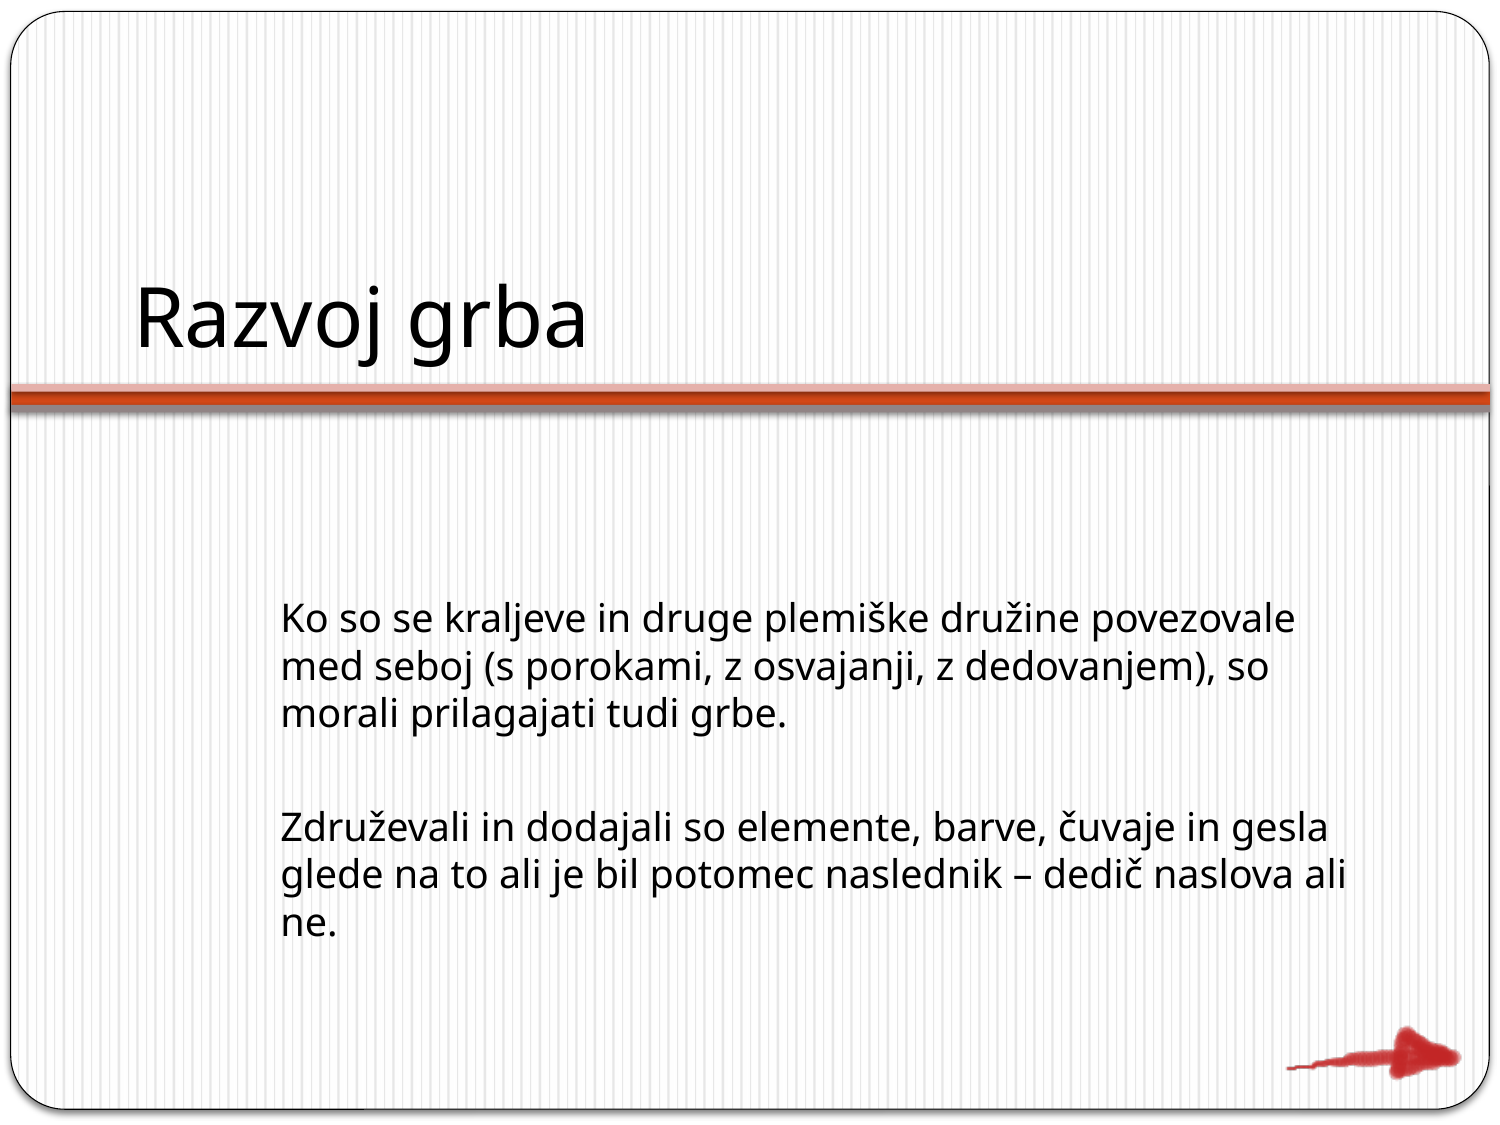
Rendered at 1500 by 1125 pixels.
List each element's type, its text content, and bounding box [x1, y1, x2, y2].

list Ko so se kraljeve in druge plemiške družine povezovale med seboj (s porokami, z osvajanji, z dedovanjem), so morali prilagajati tudi grbe. Združevali in dodajali so elemente, barve, čuvaje in gesla glede na to ali je bil potomec naslednik – dedič naslova ali ne. [265, 586, 1364, 953]
title Razvoj grba [118, 156, 1394, 380]
picture [1281, 1022, 1468, 1102]
